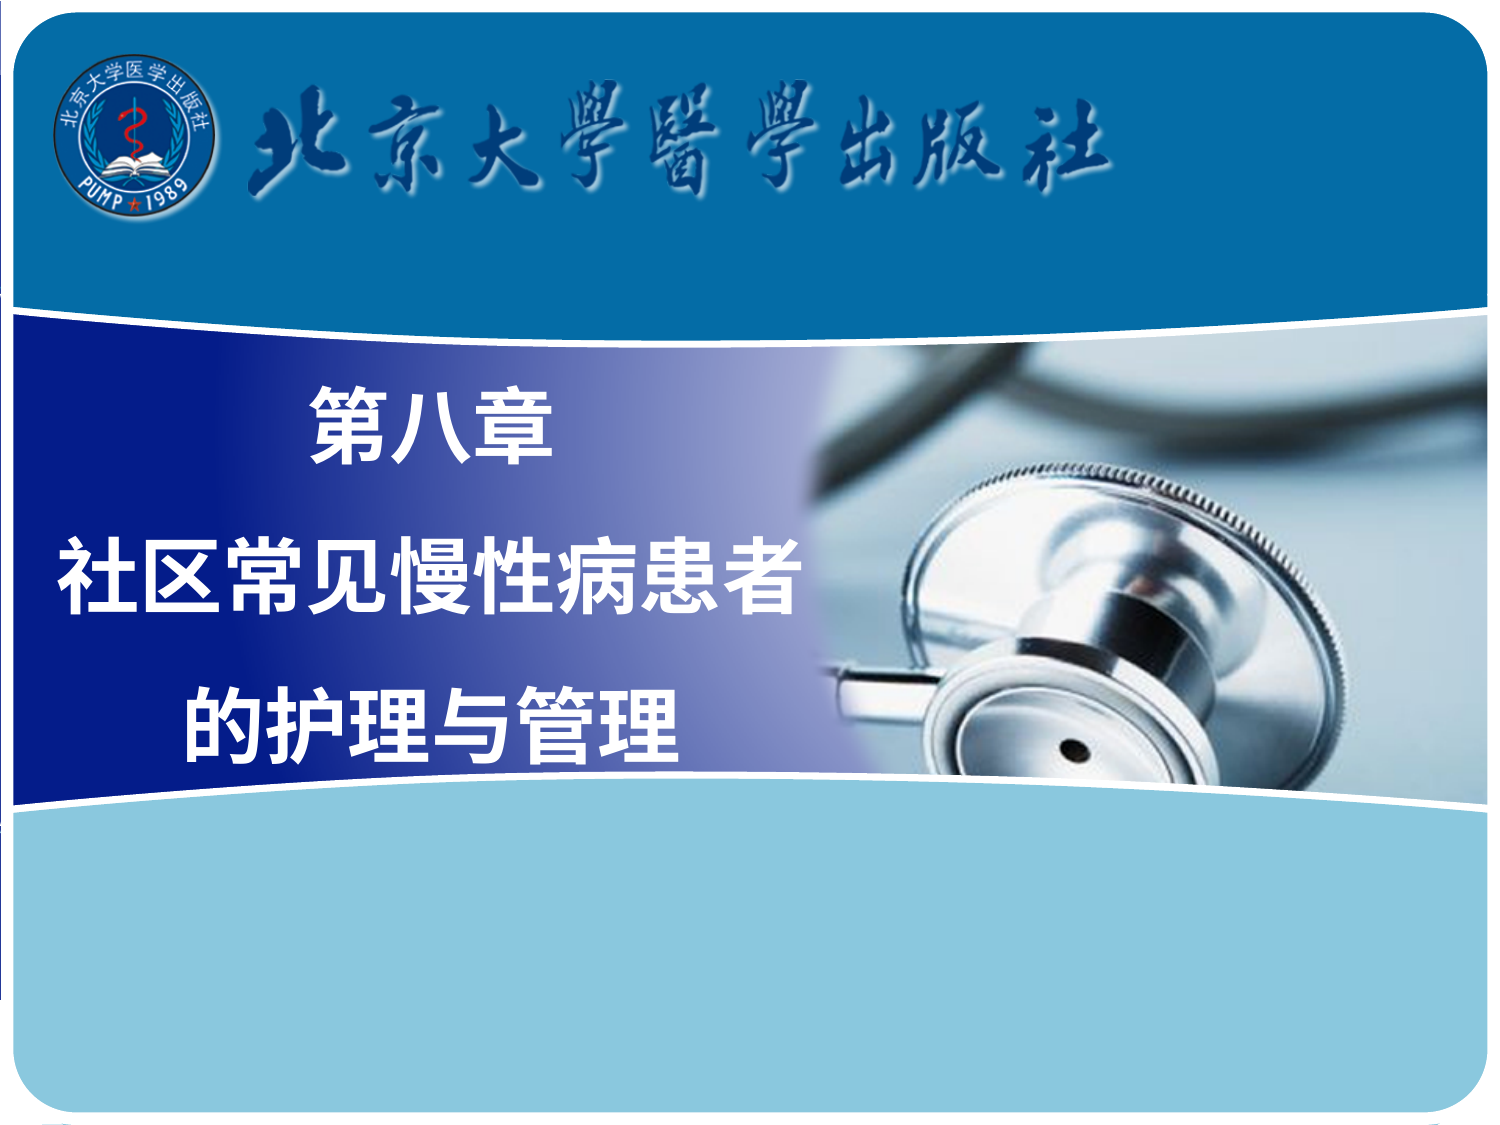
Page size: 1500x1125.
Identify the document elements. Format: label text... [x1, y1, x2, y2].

title 第八章 社区常见慢性病患者 的护理与管理 [17, 349, 845, 749]
picture [14, 315, 1487, 805]
picture [53, 54, 1117, 225]
